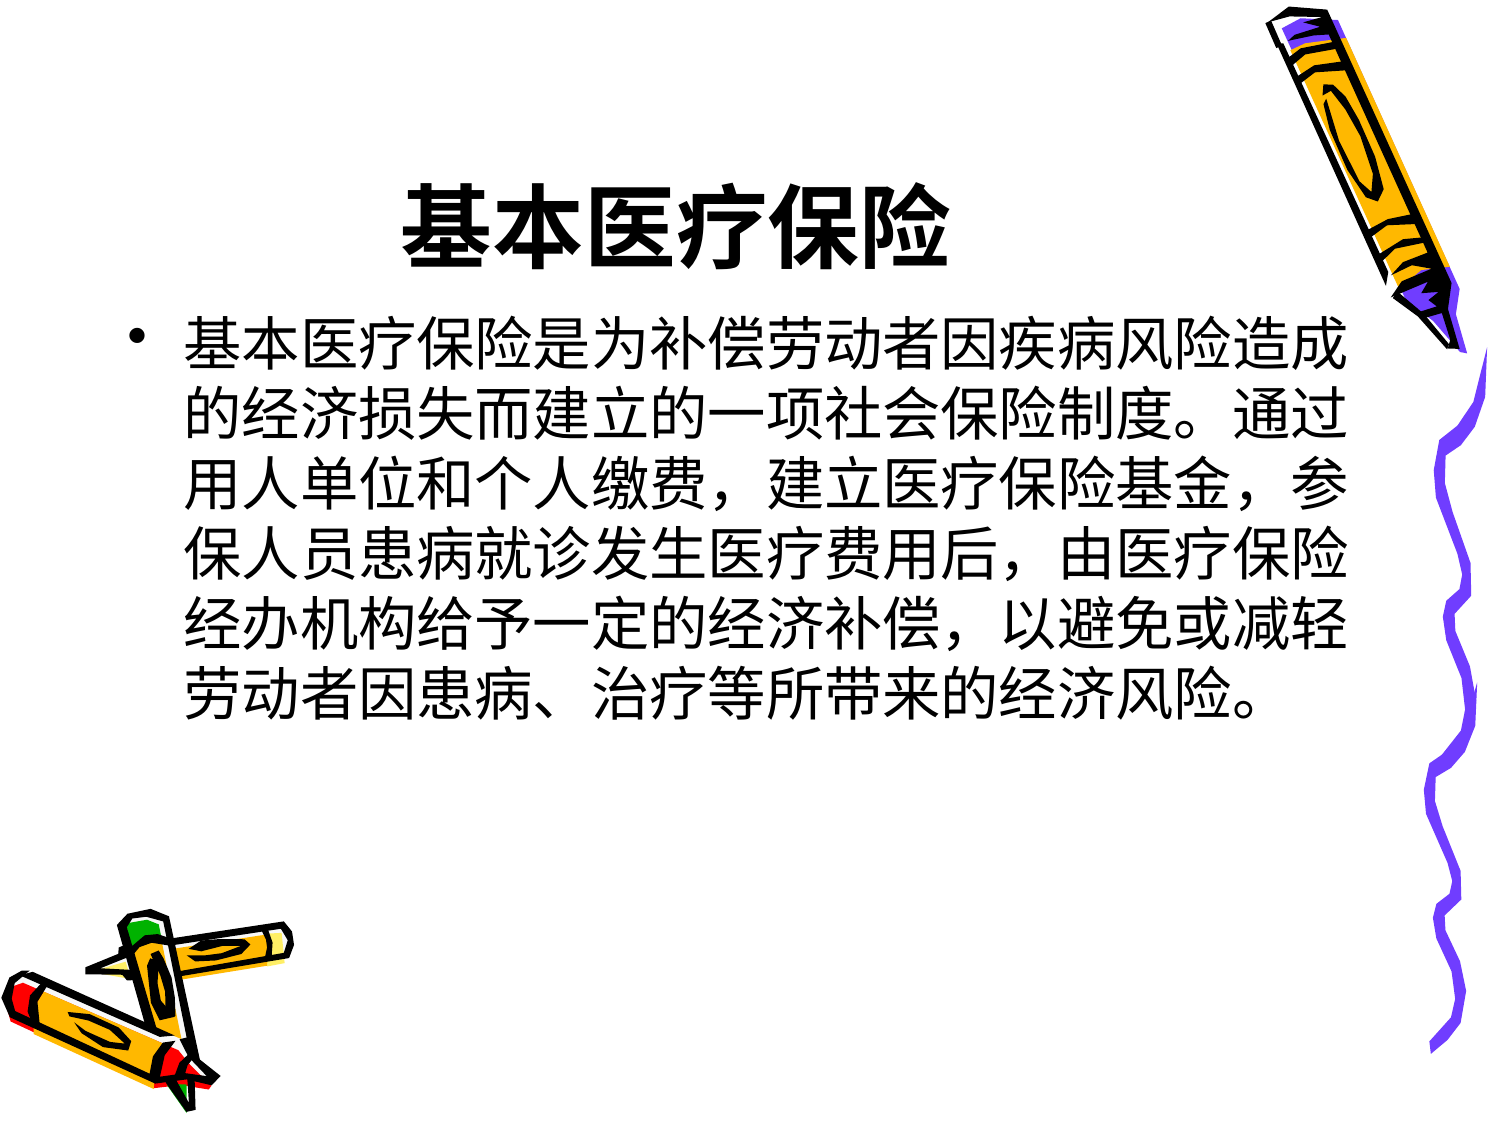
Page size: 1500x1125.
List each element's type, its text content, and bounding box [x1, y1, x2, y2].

list 基本医疗保险是为补偿劳动者因疾病风险造成的经济损失而建立的一项社会保险制度。通过用人单位和个人缴费，建立医疗保险基金，参保人员患病就诊发生医疗费用后，由医疗保险经办机构给予一定的经济补偿，以避免或减轻劳动者因患病、治疗等所带来的经济风险。 [112, 299, 1376, 901]
title 基本医疗保险 [112, 24, 1240, 288]
